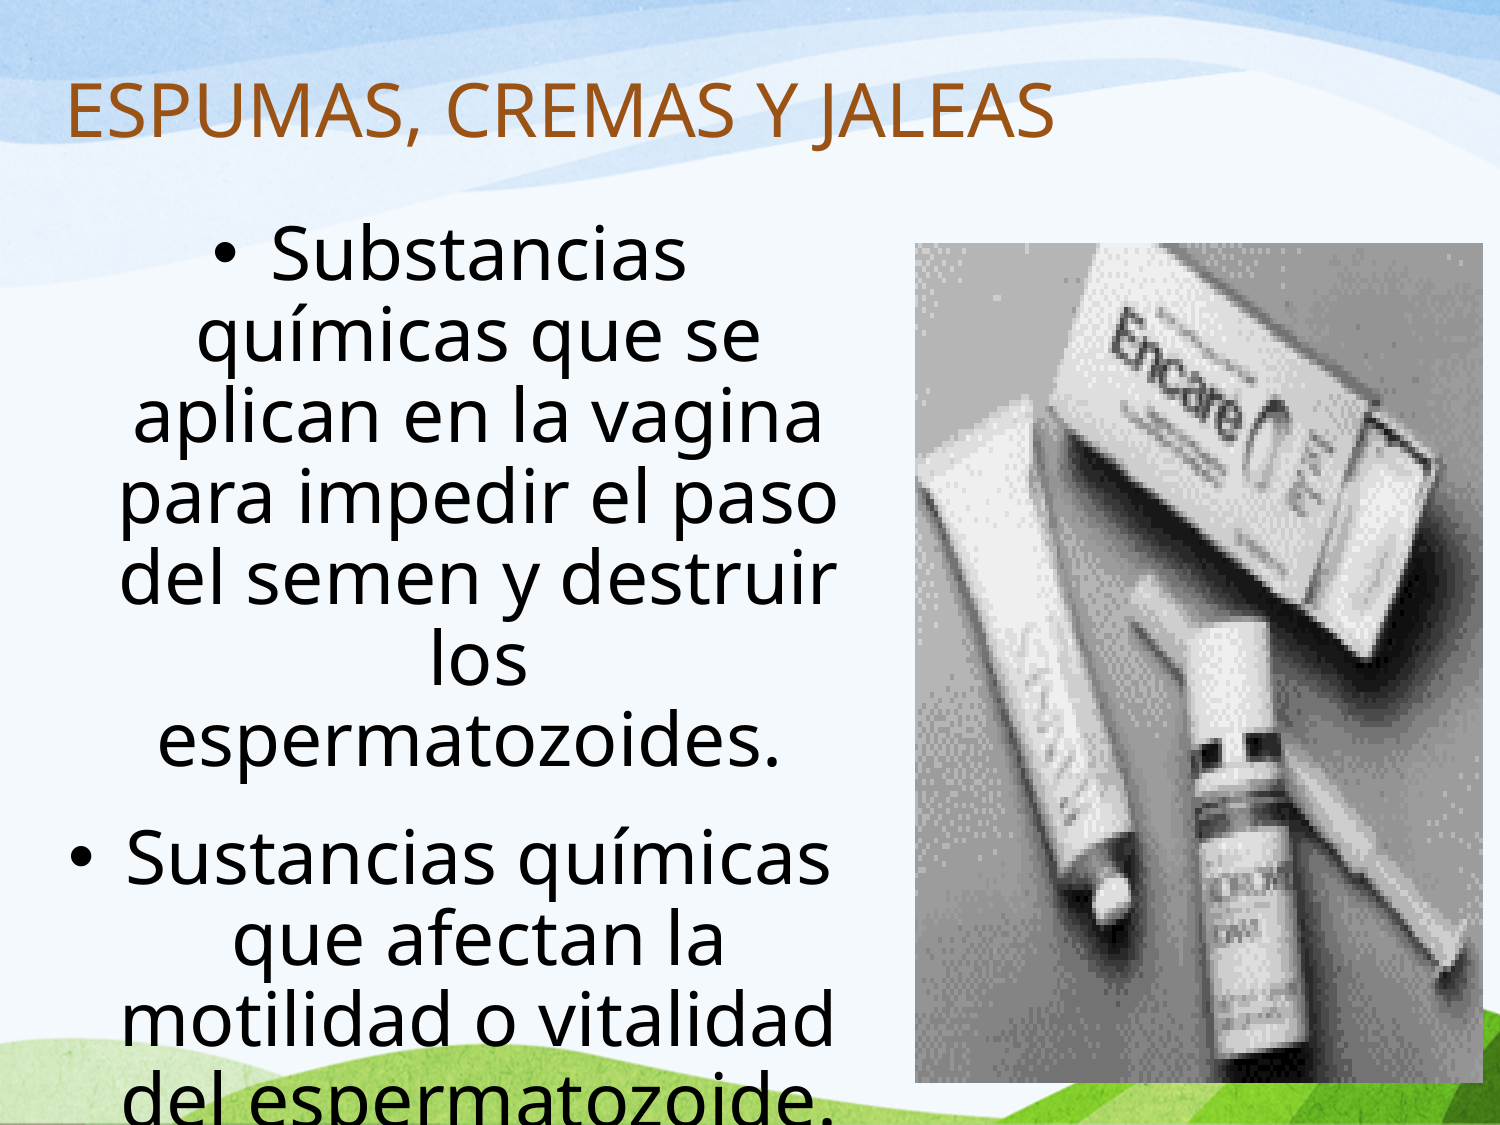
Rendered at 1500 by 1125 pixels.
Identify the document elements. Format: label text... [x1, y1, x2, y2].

list Substancias químicas que se aplican en la vagina para impedir el paso del semen y destruir los espermatozoides. Sustancias químicas que afectan la motilidad o vitalidad del espermatozoide. [41, 208, 860, 1078]
title ESPUMAS, CREMAS Y JALEAS [49, 0, 1446, 161]
picture [0, 0, 1500, 1125]
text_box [915, 243, 1483, 1083]
